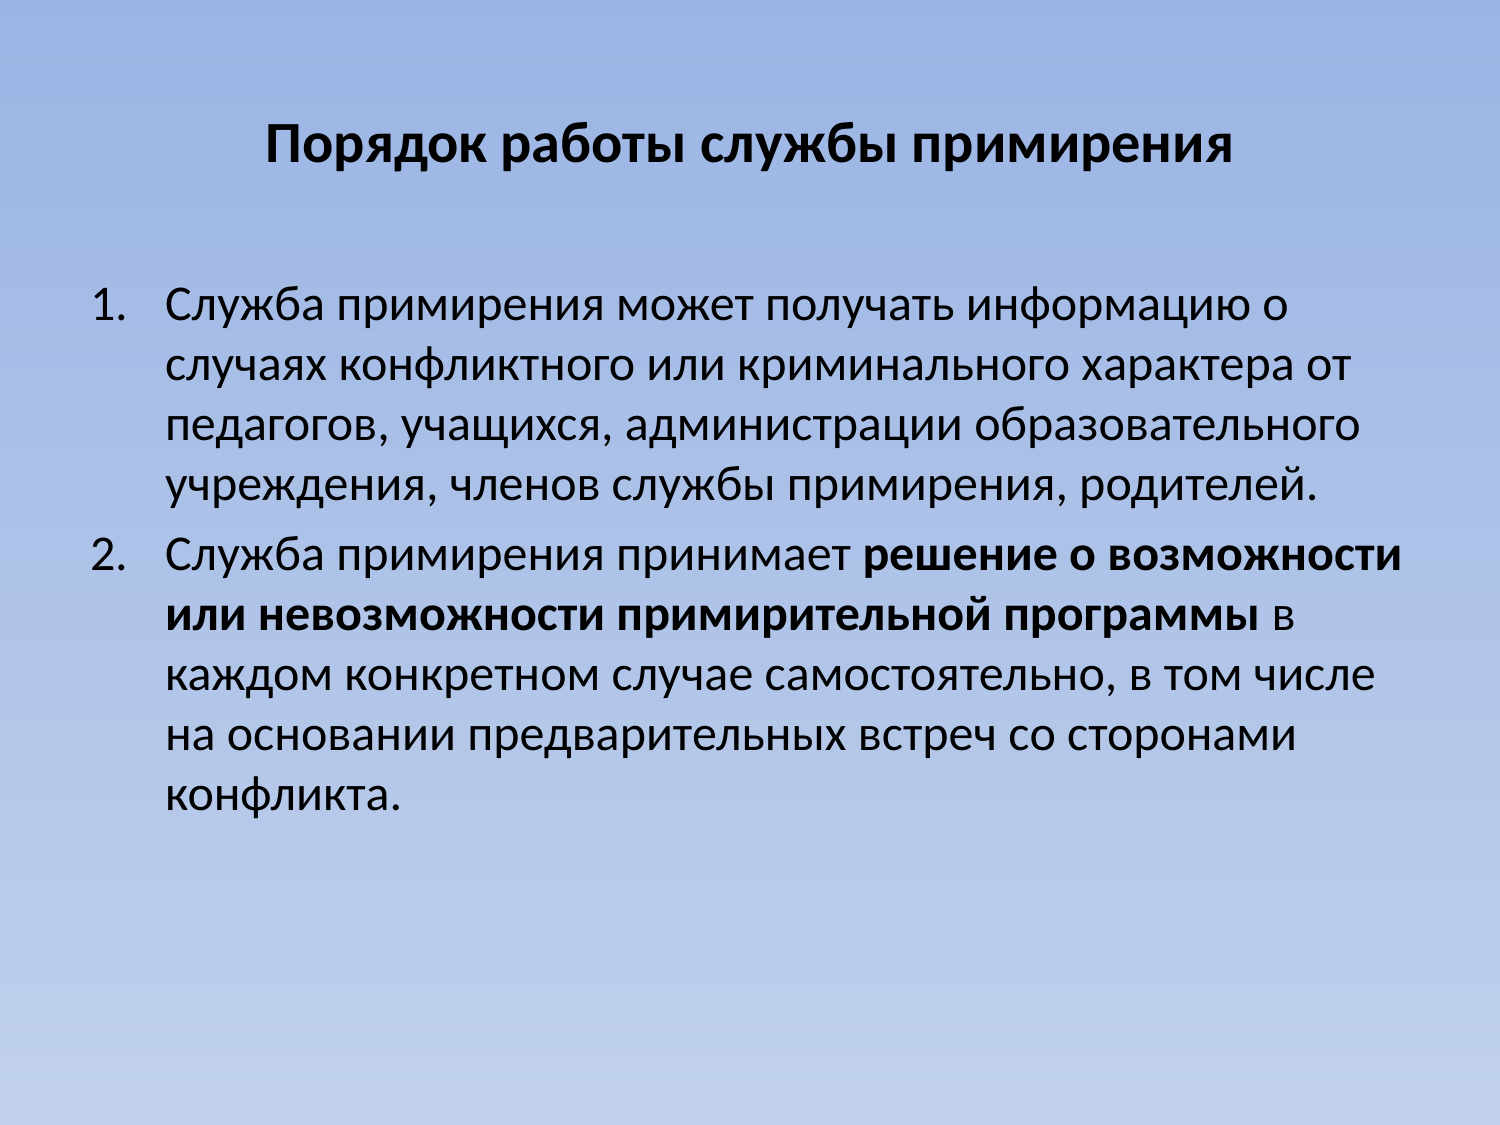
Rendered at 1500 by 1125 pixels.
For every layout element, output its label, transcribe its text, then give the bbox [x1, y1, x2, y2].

title Порядок работы службы примирения [75, 45, 1425, 233]
list Служба примирения может получать информацию о случаях конфликтного или криминального характера от педагогов, учащихся, администрации образовательного учреждения, членов службы примирения, родителей. Служба примирения принимает решение о возможности или невозможности примирительной программы в каждом конкретном случае самостоятельно, в том числе на основании предварительных встреч со сторонами конфликта. [75, 262, 1425, 1005]
